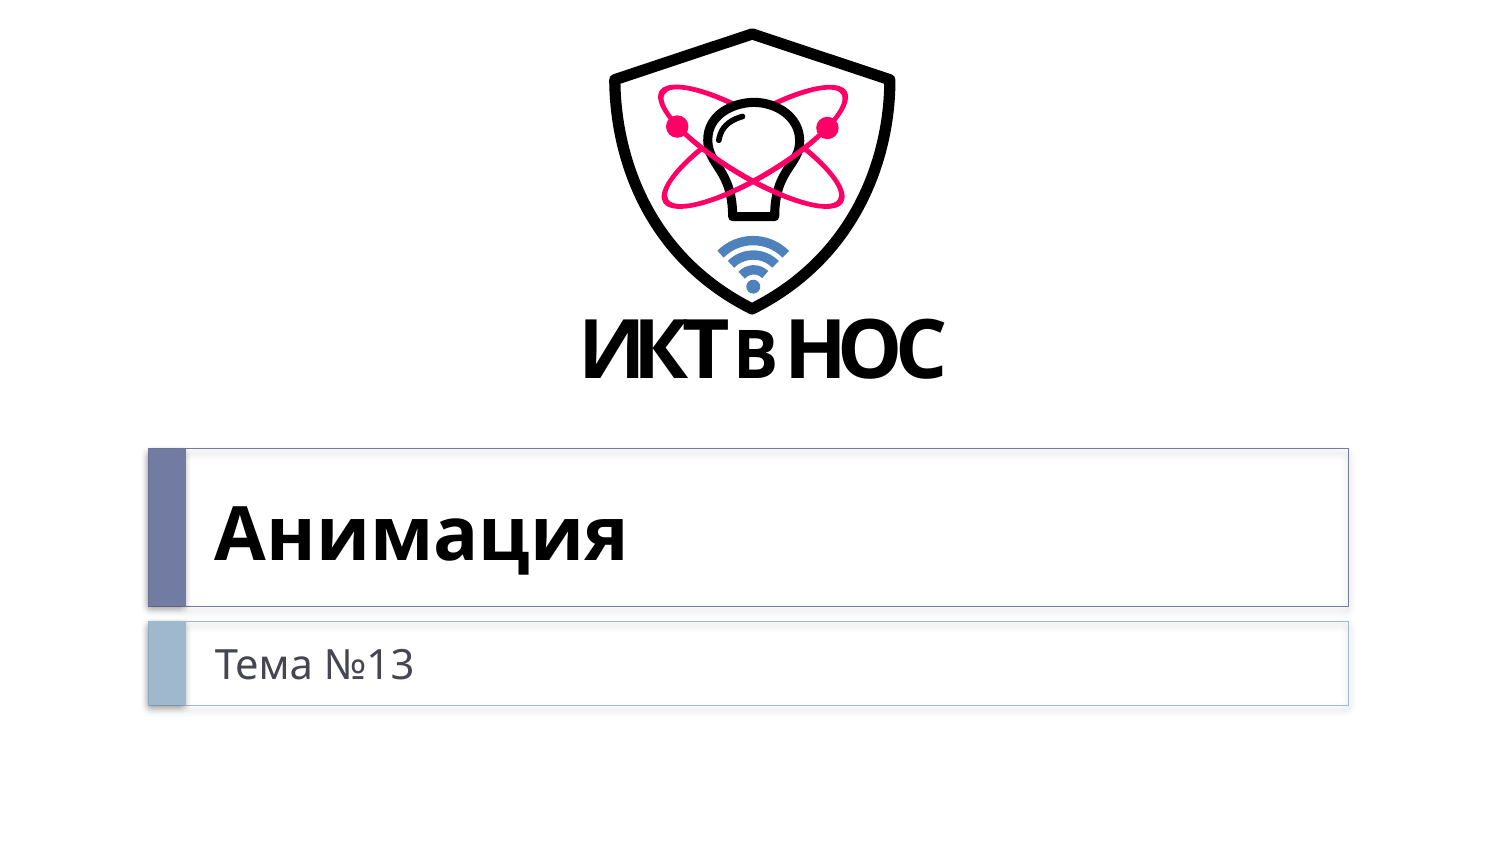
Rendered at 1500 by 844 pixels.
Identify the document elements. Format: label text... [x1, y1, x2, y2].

title Анимация [200, 478, 1325, 600]
subtitle Тема №13 [200, 630, 1325, 697]
